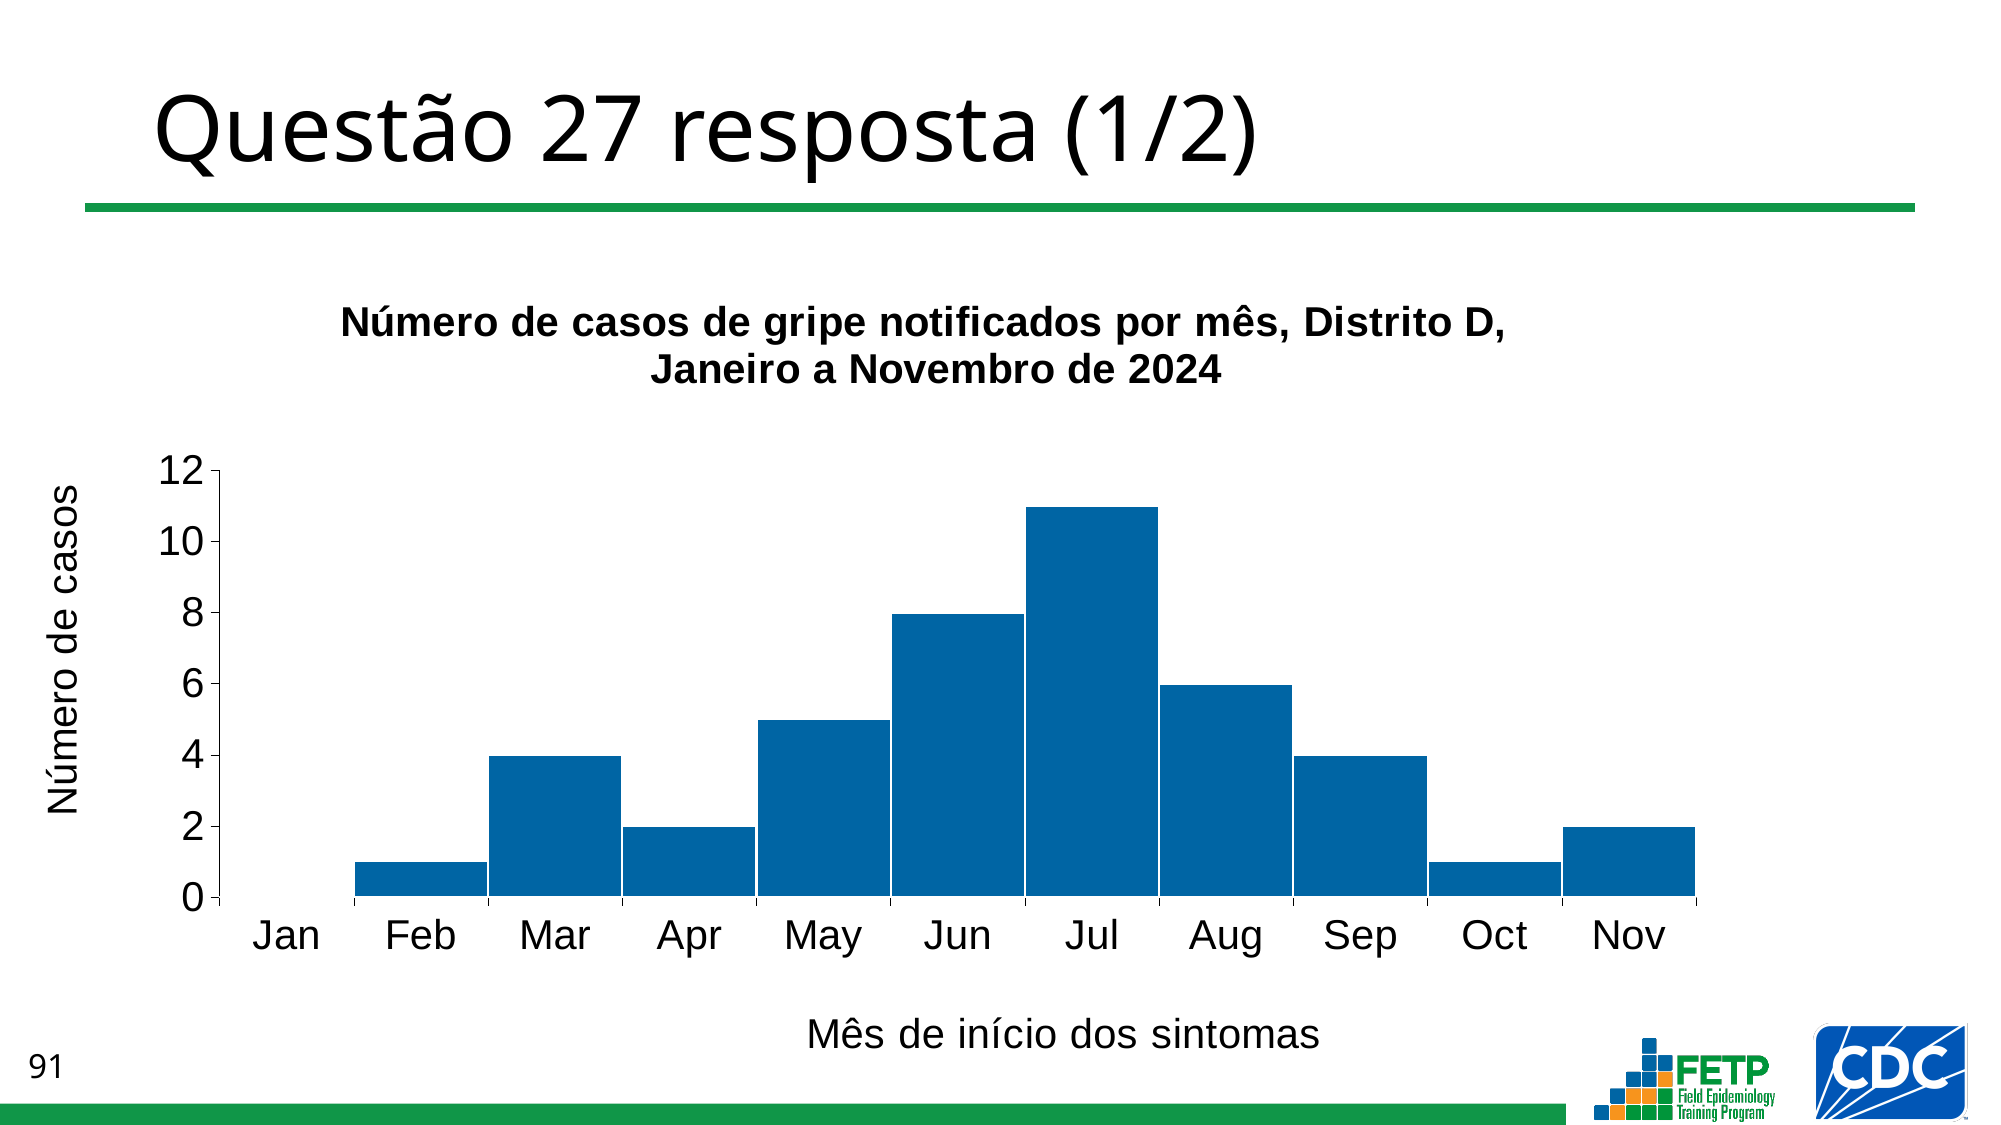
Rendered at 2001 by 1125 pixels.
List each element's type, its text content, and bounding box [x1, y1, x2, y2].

picture [1594, 1038, 1775, 1122]
picture [1813, 1023, 1968, 1122]
chart [0, 273, 1725, 1101]
title Questão 27 resposta (1/2) [137, 75, 1863, 207]
